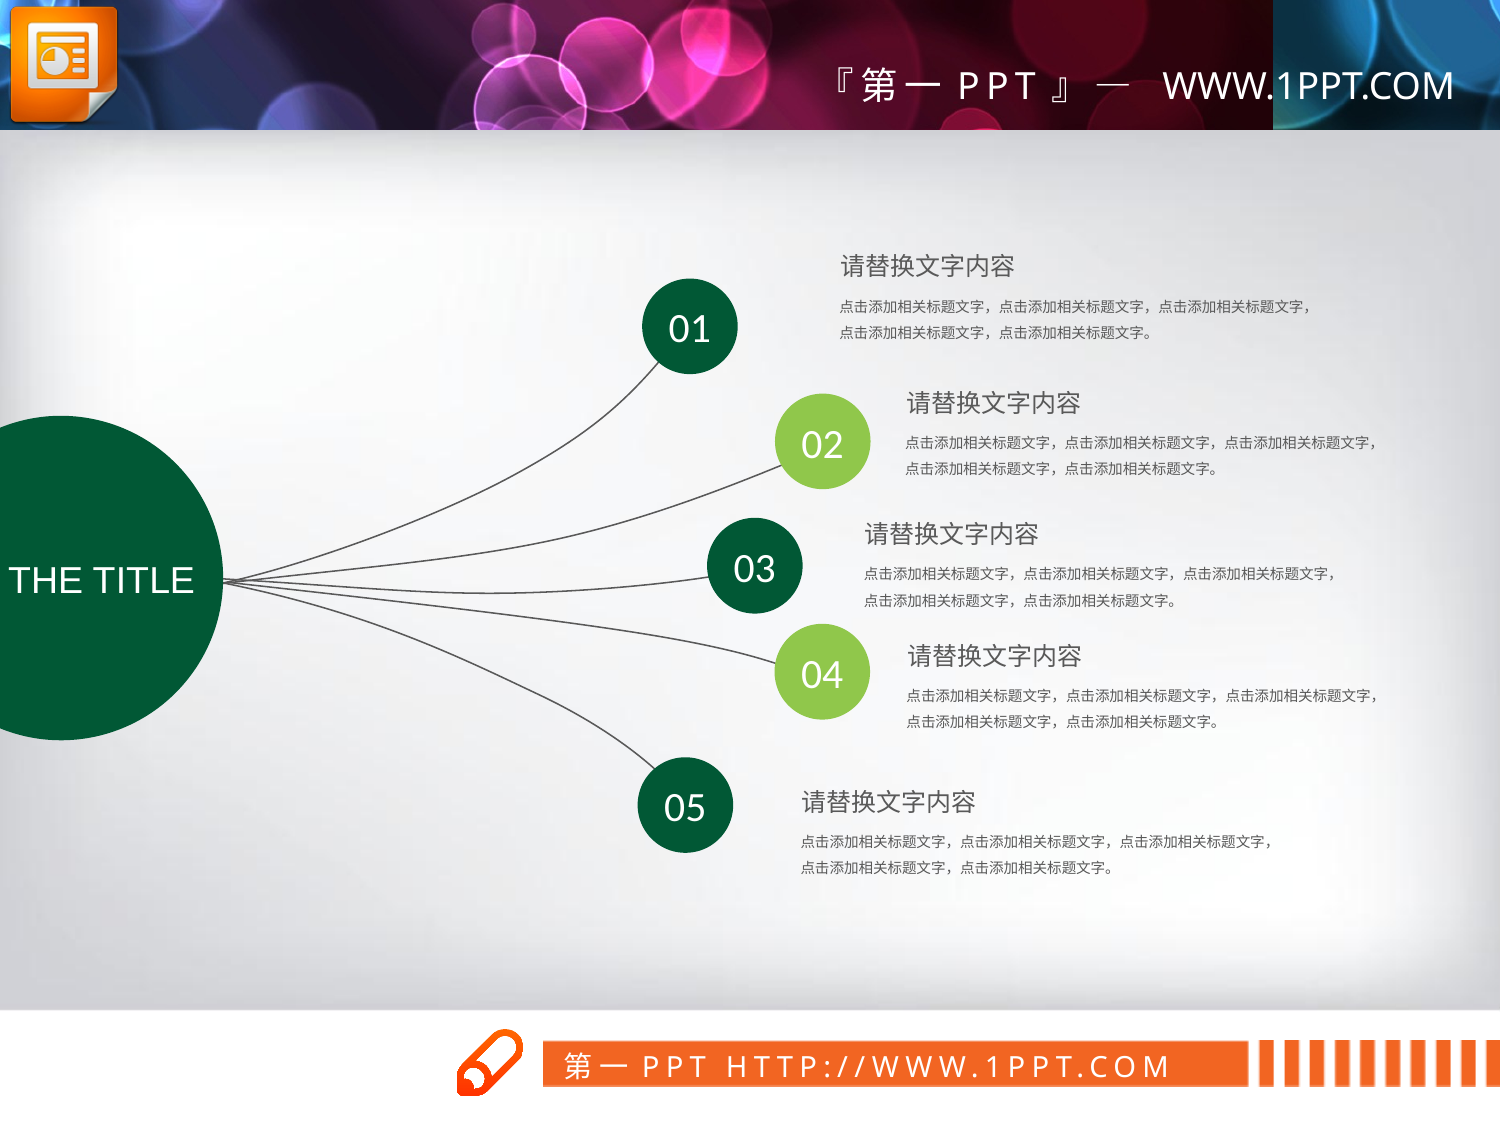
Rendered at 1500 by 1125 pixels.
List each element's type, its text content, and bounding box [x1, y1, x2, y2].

text_box 请替换文字内容 [891, 379, 1097, 425]
picture [543, 1040, 1500, 1087]
text_box 01 [642, 278, 738, 328]
text_box 点击添加相关标题文字，点击添加相关标题文字，点击添加相关标题文字，点击添加相关标题文字，点击添加相关标题文字。 [891, 670, 1403, 738]
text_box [217, 329, 821, 803]
text_box 点击添加相关标题文字，点击添加相关标题文字，点击添加相关标题文字，点击添加相关标题文字，点击添加相关标题文字。 [849, 549, 1360, 617]
text_box 请替换文字内容 [892, 632, 1098, 678]
picture [0, 0, 1500, 1012]
text_box 请替换文字内容 [825, 243, 1031, 289]
text_box 点击添加相关标题文字，点击添加相关标题文字，点击添加相关标题文字，点击添加相关标题文字，点击添加相关标题文字。 [890, 417, 1401, 485]
text_box 请替换文字内容 [850, 511, 1056, 556]
text_box 请替换文字内容 [787, 779, 992, 824]
text_box 04 [825, 623, 871, 720]
text_box 点击添加相关标题文字，点击添加相关标题文字，点击添加相关标题文字，点击添加相关标题文字，点击添加相关标题文字。 [824, 281, 1335, 349]
text_box 02 [825, 393, 871, 490]
text_box 05 [637, 811, 733, 853]
text_box 点击添加相关标题文字，点击添加相关标题文字，点击添加相关标题文字，点击添加相关标题文字，点击添加相关标题文字。 [785, 816, 1297, 885]
text_box THE TITLE [0, 415, 212, 741]
